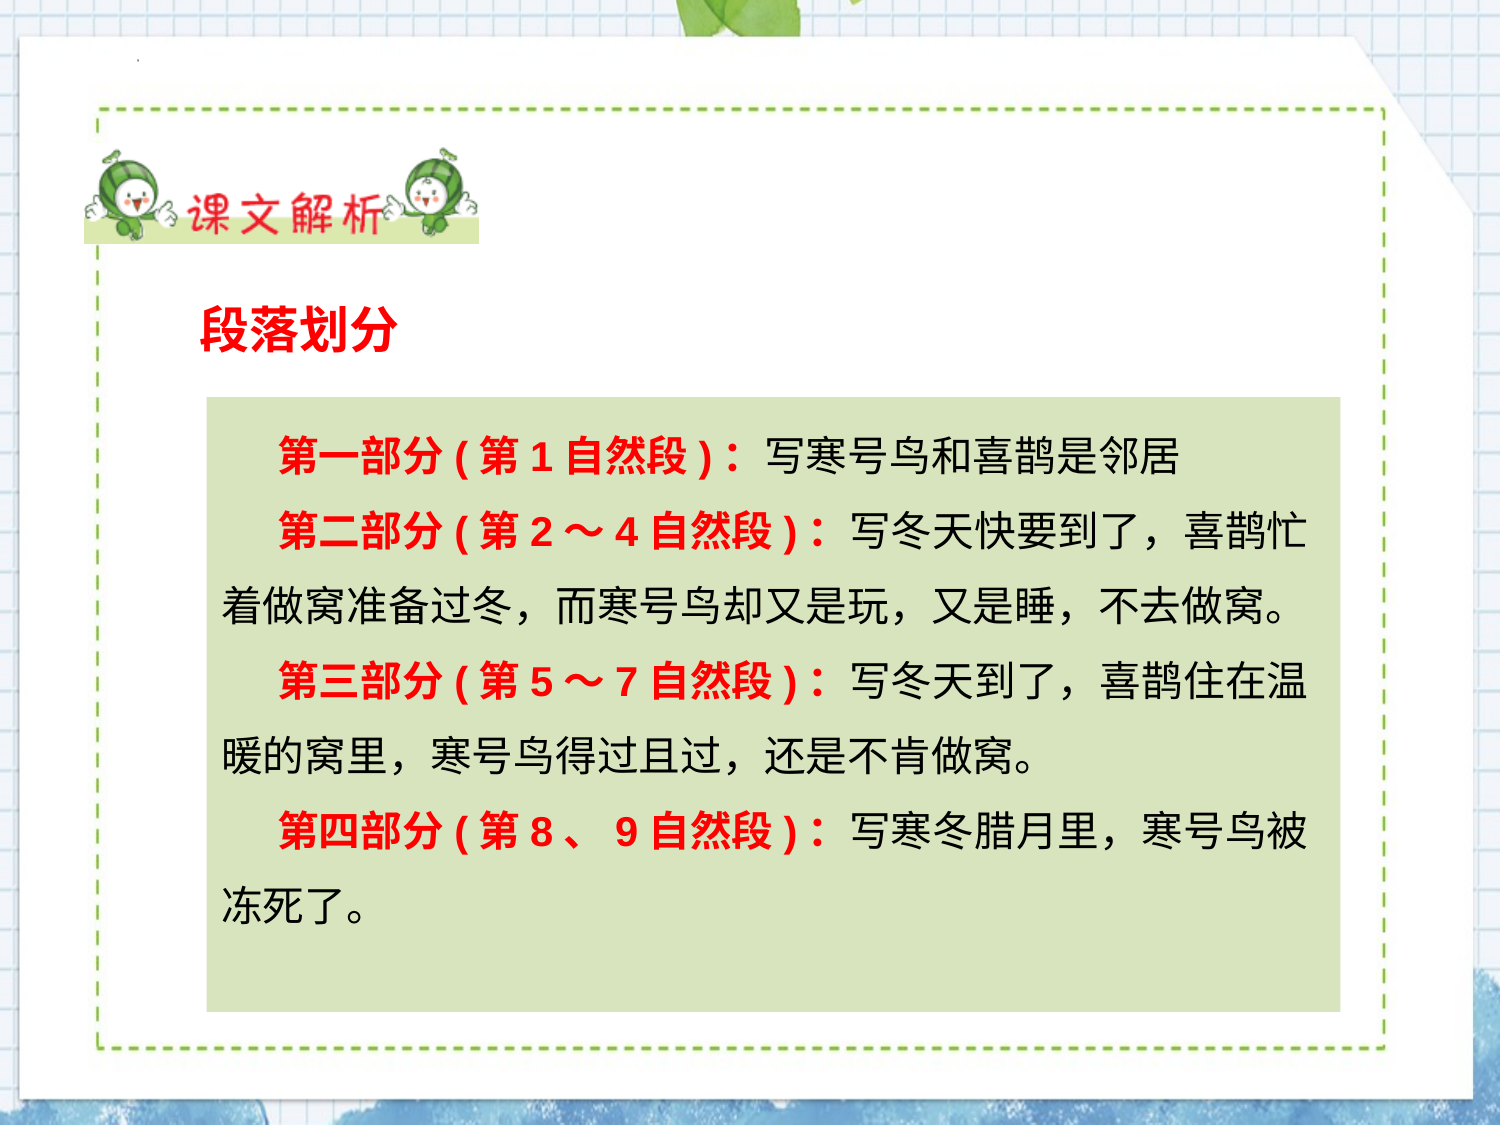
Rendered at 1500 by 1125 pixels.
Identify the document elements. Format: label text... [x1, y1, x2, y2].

picture [0, 0, 1500, 1125]
text_box 第一部分(第1自然段)：写寒号鸟和喜鹊是邻居 第二部分(第2～4自然段)：写冬天快要到了，喜鹊忙着做窝准备过冬，而寒号鸟却又是玩，又是睡，不去做窝。 第三部分(第5～7自然段)：写冬天到了，喜鹊住在温暖的窝里，寒号鸟得过且过，还是不肯做窝。 第四部分(第8、9自然段)：写寒冬腊月里，寒号鸟被冻死了。 [206, 397, 1341, 1012]
text_box 段落划分 [184, 290, 415, 366]
